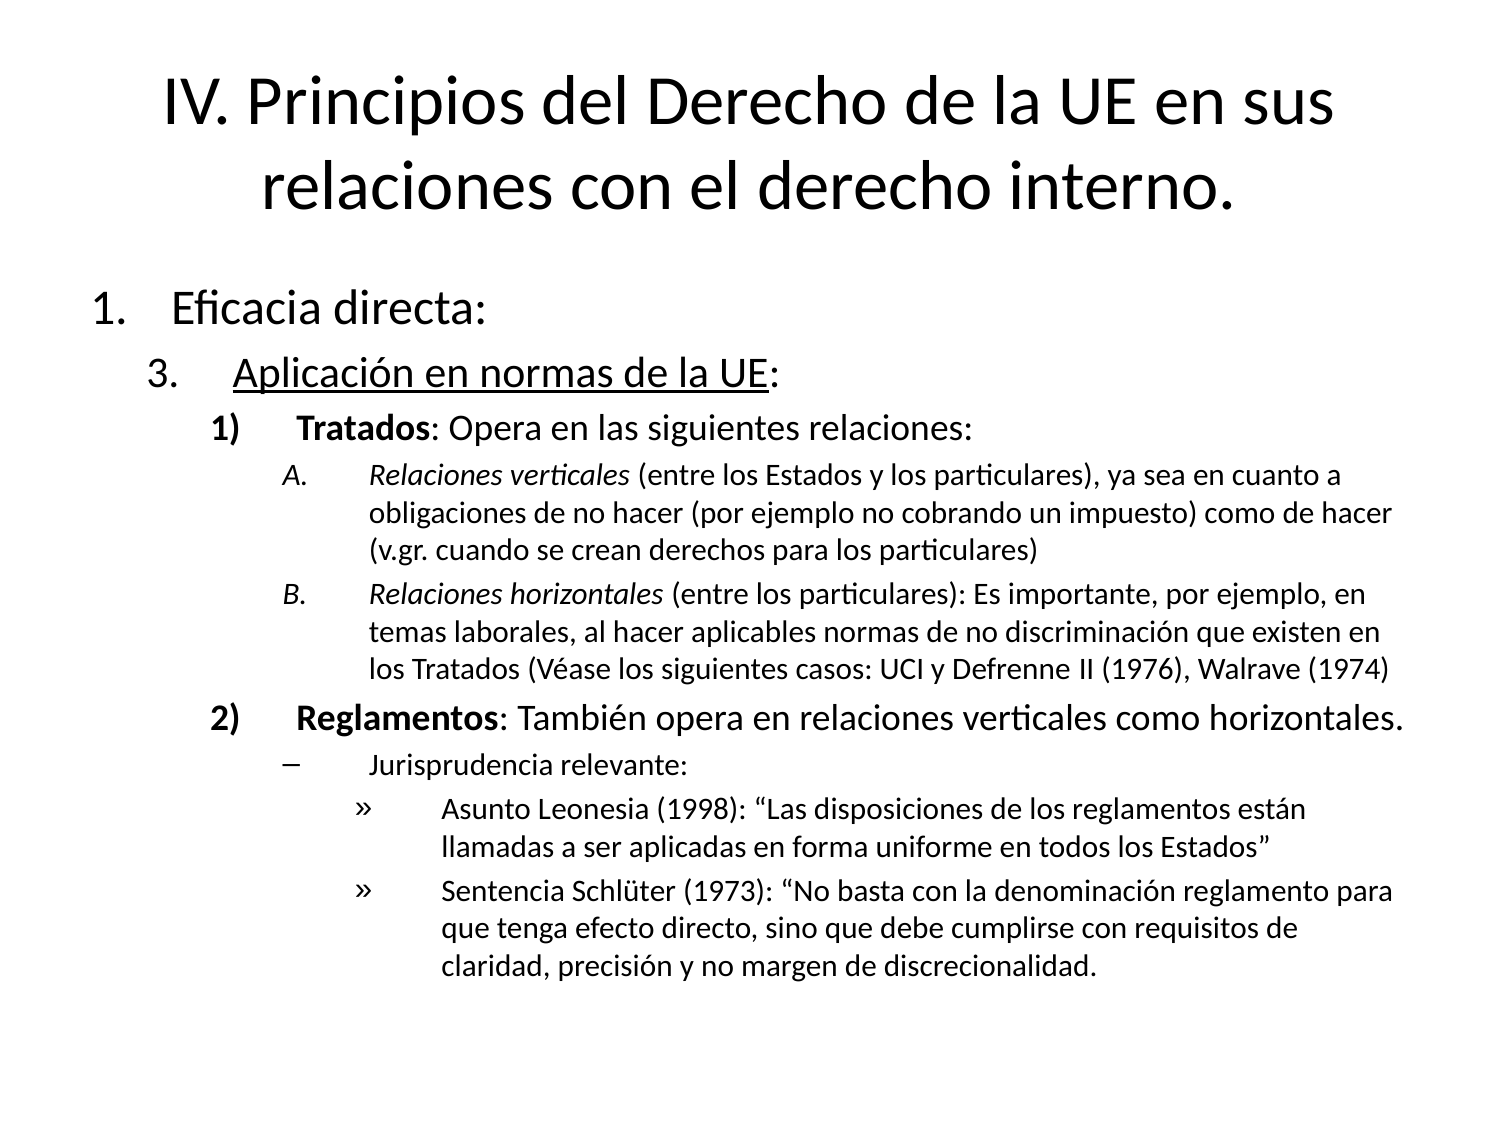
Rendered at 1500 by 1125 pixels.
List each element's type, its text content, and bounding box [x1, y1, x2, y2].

list Eficacia directa: Aplicación en normas de la UE: Tratados: Opera en las siguientes relaciones: Relaciones verticales (entre los Estados y los particulares), ya sea en cuanto a obligaciones de no hacer (por ejemplo no cobrando un impuesto) como de hacer (v.gr. cuando se crean derechos para los particulares) Relaciones horizontales (entre los particulares): Es importante, por ejemplo, en temas laborales, al hacer aplicables normas de no discriminación que existen en los Tratados (Véase los siguientes casos: UCI y Defrenne II (1976), Walrave (1974) Reglamentos: También opera en relaciones verticales como horizontales. Jurisprudencia relevante: Asunto Leonesia (1998): “Las disposiciones de los reglamentos están llamadas a ser aplicadas en forma uniforme en todos los Estados” Sentencia Schlüter (1973): “No basta con la denominación reglamento para que tenga efecto directo, sino que debe cumplirse con requisitos de claridad, precisión y no margen de discrecionalidad. [75, 267, 1425, 1024]
title IV. Principios del Derecho de la UE en sus relaciones con el derecho interno. [75, 45, 1425, 233]
